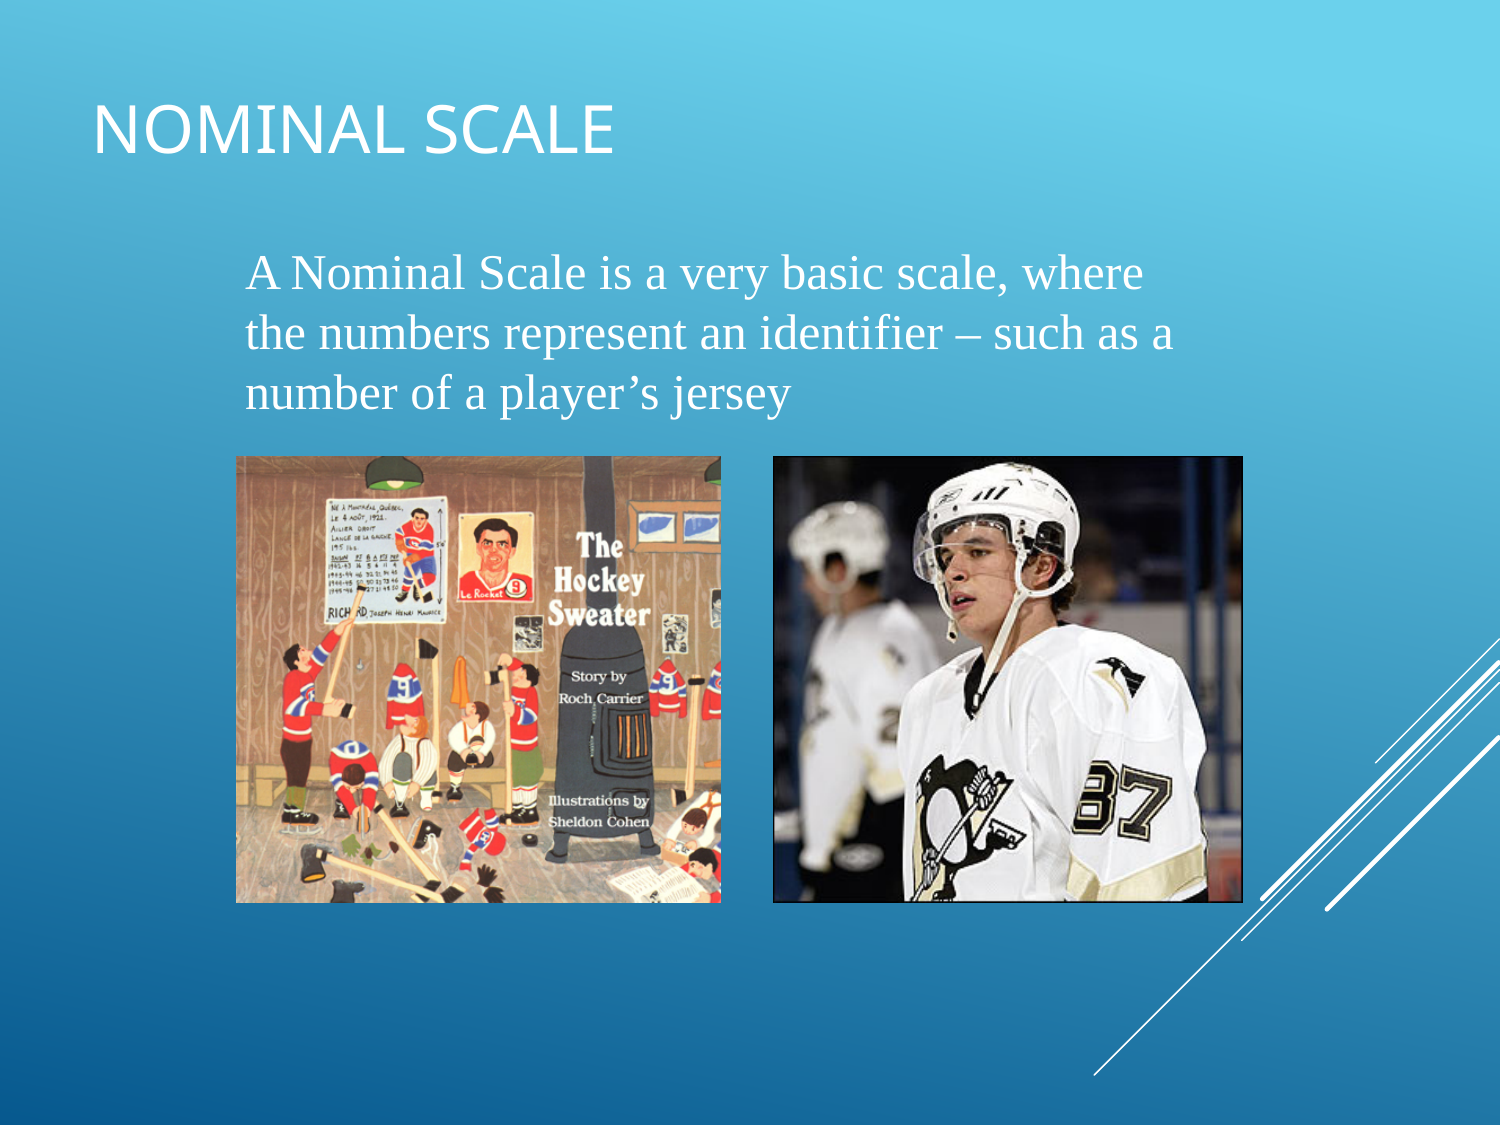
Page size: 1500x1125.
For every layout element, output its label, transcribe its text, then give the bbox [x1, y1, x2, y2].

text_box A Nominal Scale is a very basic scale, where the numbers represent an identifier – such as a number of a player’s jersey [230, 231, 1211, 427]
picture [235, 455, 721, 903]
picture [773, 455, 1243, 904]
title Nominal Scale [76, 2, 1152, 253]
